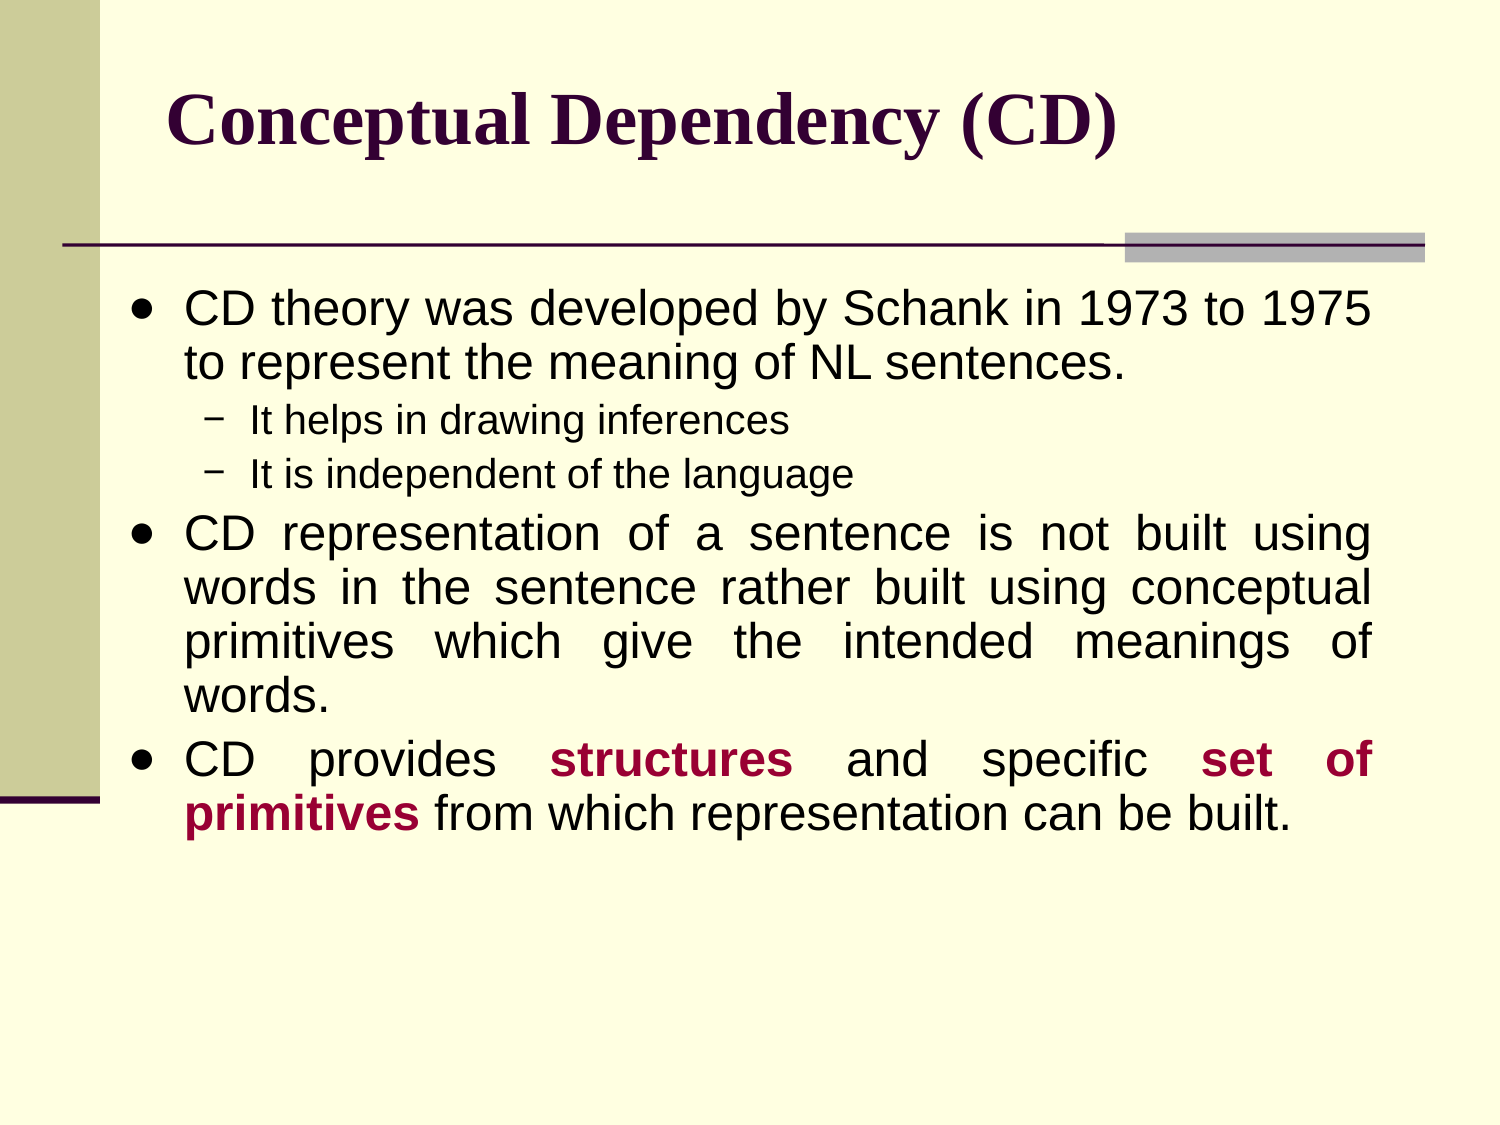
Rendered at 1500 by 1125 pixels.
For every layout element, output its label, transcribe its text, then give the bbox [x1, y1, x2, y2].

list CD theory was developed by Schank in 1973 to 1975 to represent the meaning of NL sentences. It helps in drawing inferences It is independent of the language CD representation of a sentence is not built using words in the sentence rather built using conceptual primitives which give the intended meanings of words. CD provides structures and specific set of primitives from which representation can be built. [112, 275, 1388, 1000]
title Conceptual Dependency (CD) [150, 45, 1425, 184]
